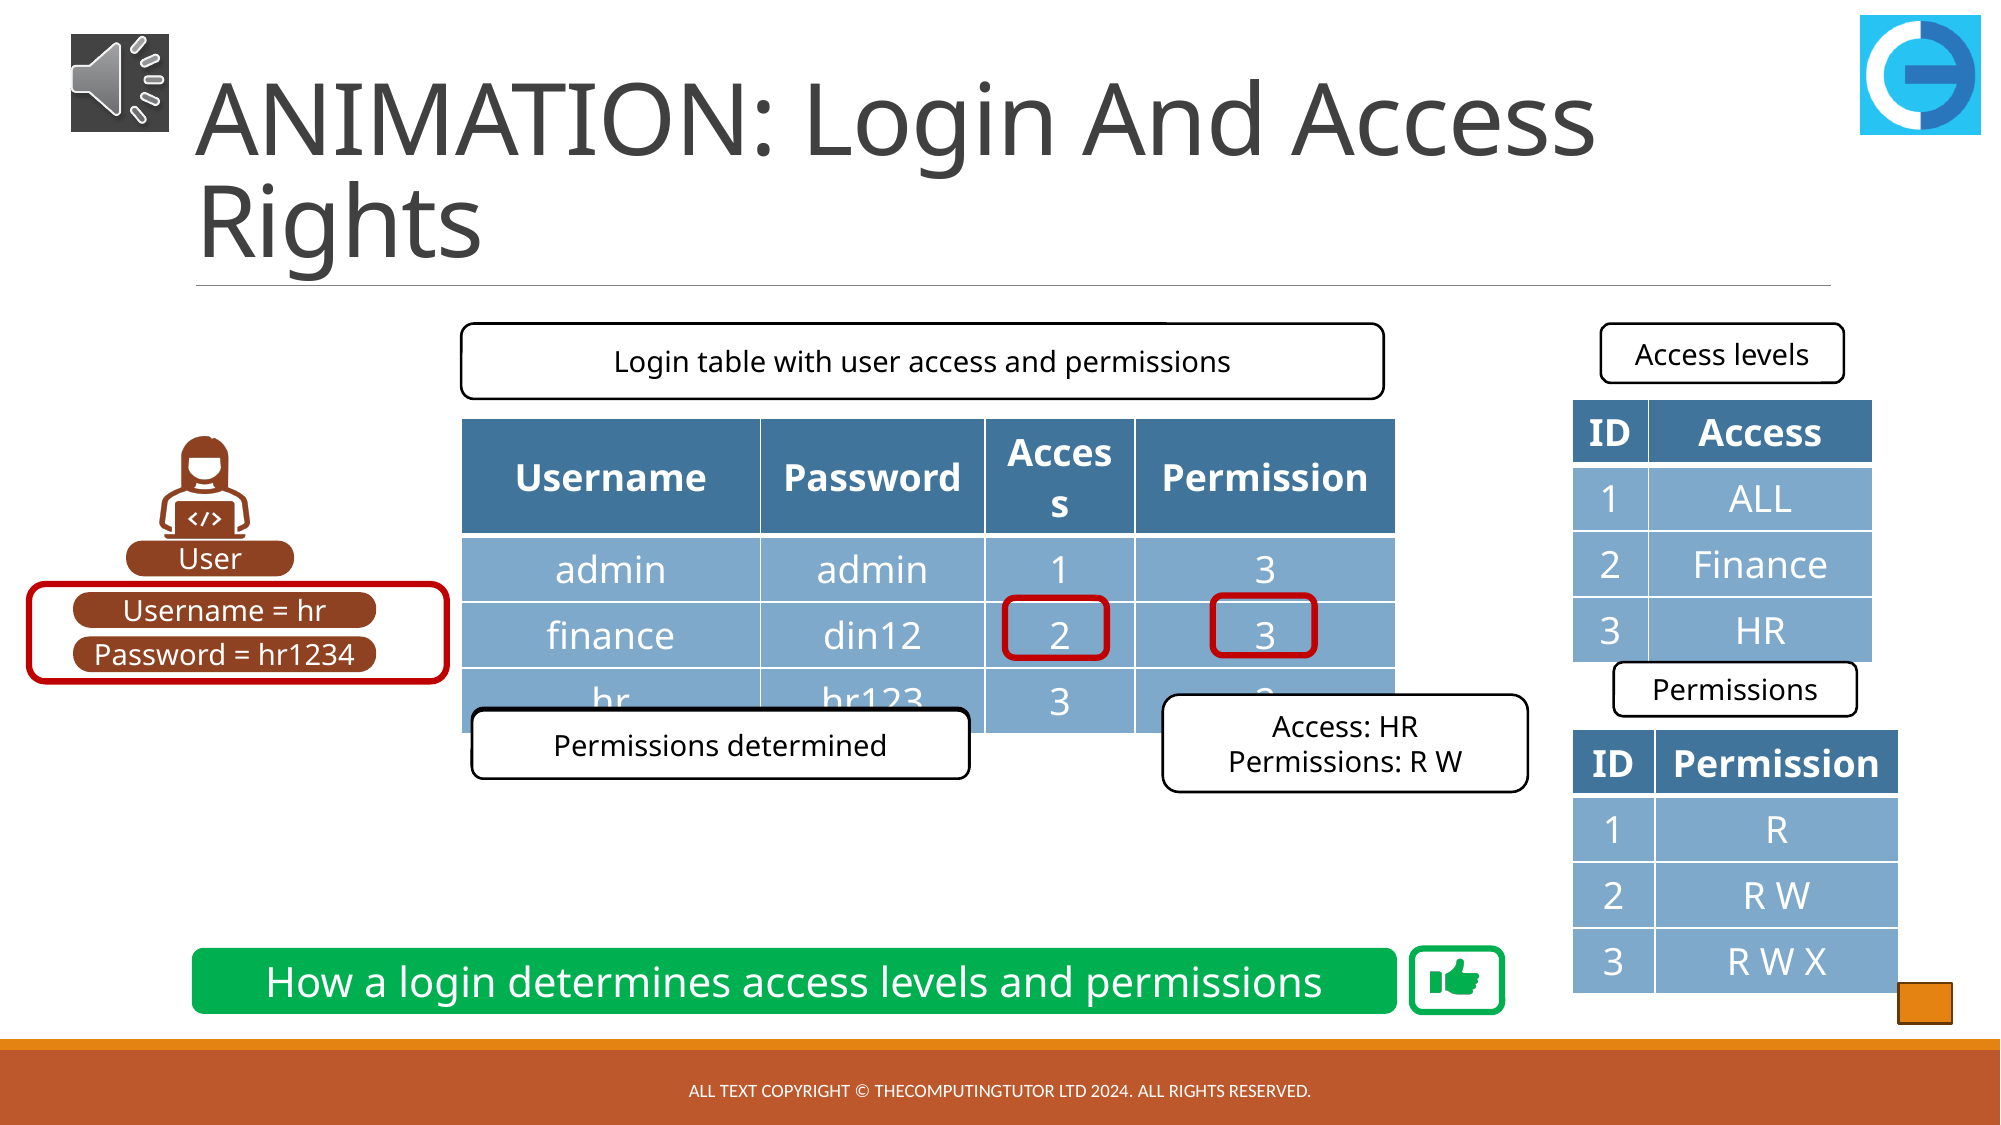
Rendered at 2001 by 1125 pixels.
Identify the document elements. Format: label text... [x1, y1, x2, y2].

text_box Permissions [1612, 660, 1859, 718]
table_cell 1 [1573, 468, 1648, 530]
text_box [1211, 594, 1316, 657]
table_cell ALL [1649, 468, 1872, 530]
table_cell admin [462, 538, 760, 601]
table_cell hr123 [761, 669, 984, 733]
table_cell admin [761, 538, 984, 601]
table_header Password [761, 419, 984, 533]
table_header Permission [1136, 419, 1395, 533]
table_header Access [1649, 400, 1872, 462]
text_box [27, 582, 449, 683]
table_cell 3 [1136, 538, 1395, 601]
table_cell 3 [1136, 603, 1395, 667]
table_header Access [986, 419, 1134, 533]
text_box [1411, 948, 1503, 1013]
text_box How a login determines access levels and permissions [191, 947, 1398, 1014]
table_header ID [1573, 400, 1648, 462]
title ANIMATION: Login And Access Rights [180, 47, 1830, 285]
table_cell HR [1649, 598, 1872, 662]
table_cell 3 [1573, 598, 1648, 662]
table_header Username [462, 419, 760, 533]
table_cell R W X [1656, 929, 1898, 993]
table_cell 2 [986, 603, 1134, 667]
picture [69, 32, 171, 134]
table_cell finance [462, 603, 760, 667]
table_cell 1 [1573, 798, 1654, 861]
table_header ID [1573, 730, 1654, 793]
table_cell hr [462, 669, 760, 733]
table_cell 1 [986, 538, 1134, 601]
table_header Permission [1656, 730, 1898, 793]
text_box Login table with user access and permissions [459, 322, 1386, 401]
table_cell Finance [1649, 532, 1872, 596]
table_cell 3 [1573, 929, 1654, 993]
text_box Access levels [1599, 322, 1846, 385]
table_cell R [1656, 798, 1898, 861]
text_box Permissions determined [470, 709, 971, 780]
table_cell 3 [986, 669, 1134, 733]
table_cell din12 [761, 603, 984, 667]
table_cell 2 [1136, 669, 1395, 733]
text_box [1897, 982, 1953, 1025]
picture [1860, 15, 1981, 135]
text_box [126, 424, 294, 576]
table_cell 2 [1573, 863, 1654, 927]
text_box [1003, 596, 1109, 659]
table_cell 2 [1573, 532, 1648, 596]
text_box Access: HR Permissions: R W [1161, 693, 1530, 794]
table_cell R W [1656, 863, 1898, 927]
footer All text copyright © TheComputingTutor Ltd 2024. All rights Reserved. [604, 1059, 1396, 1120]
